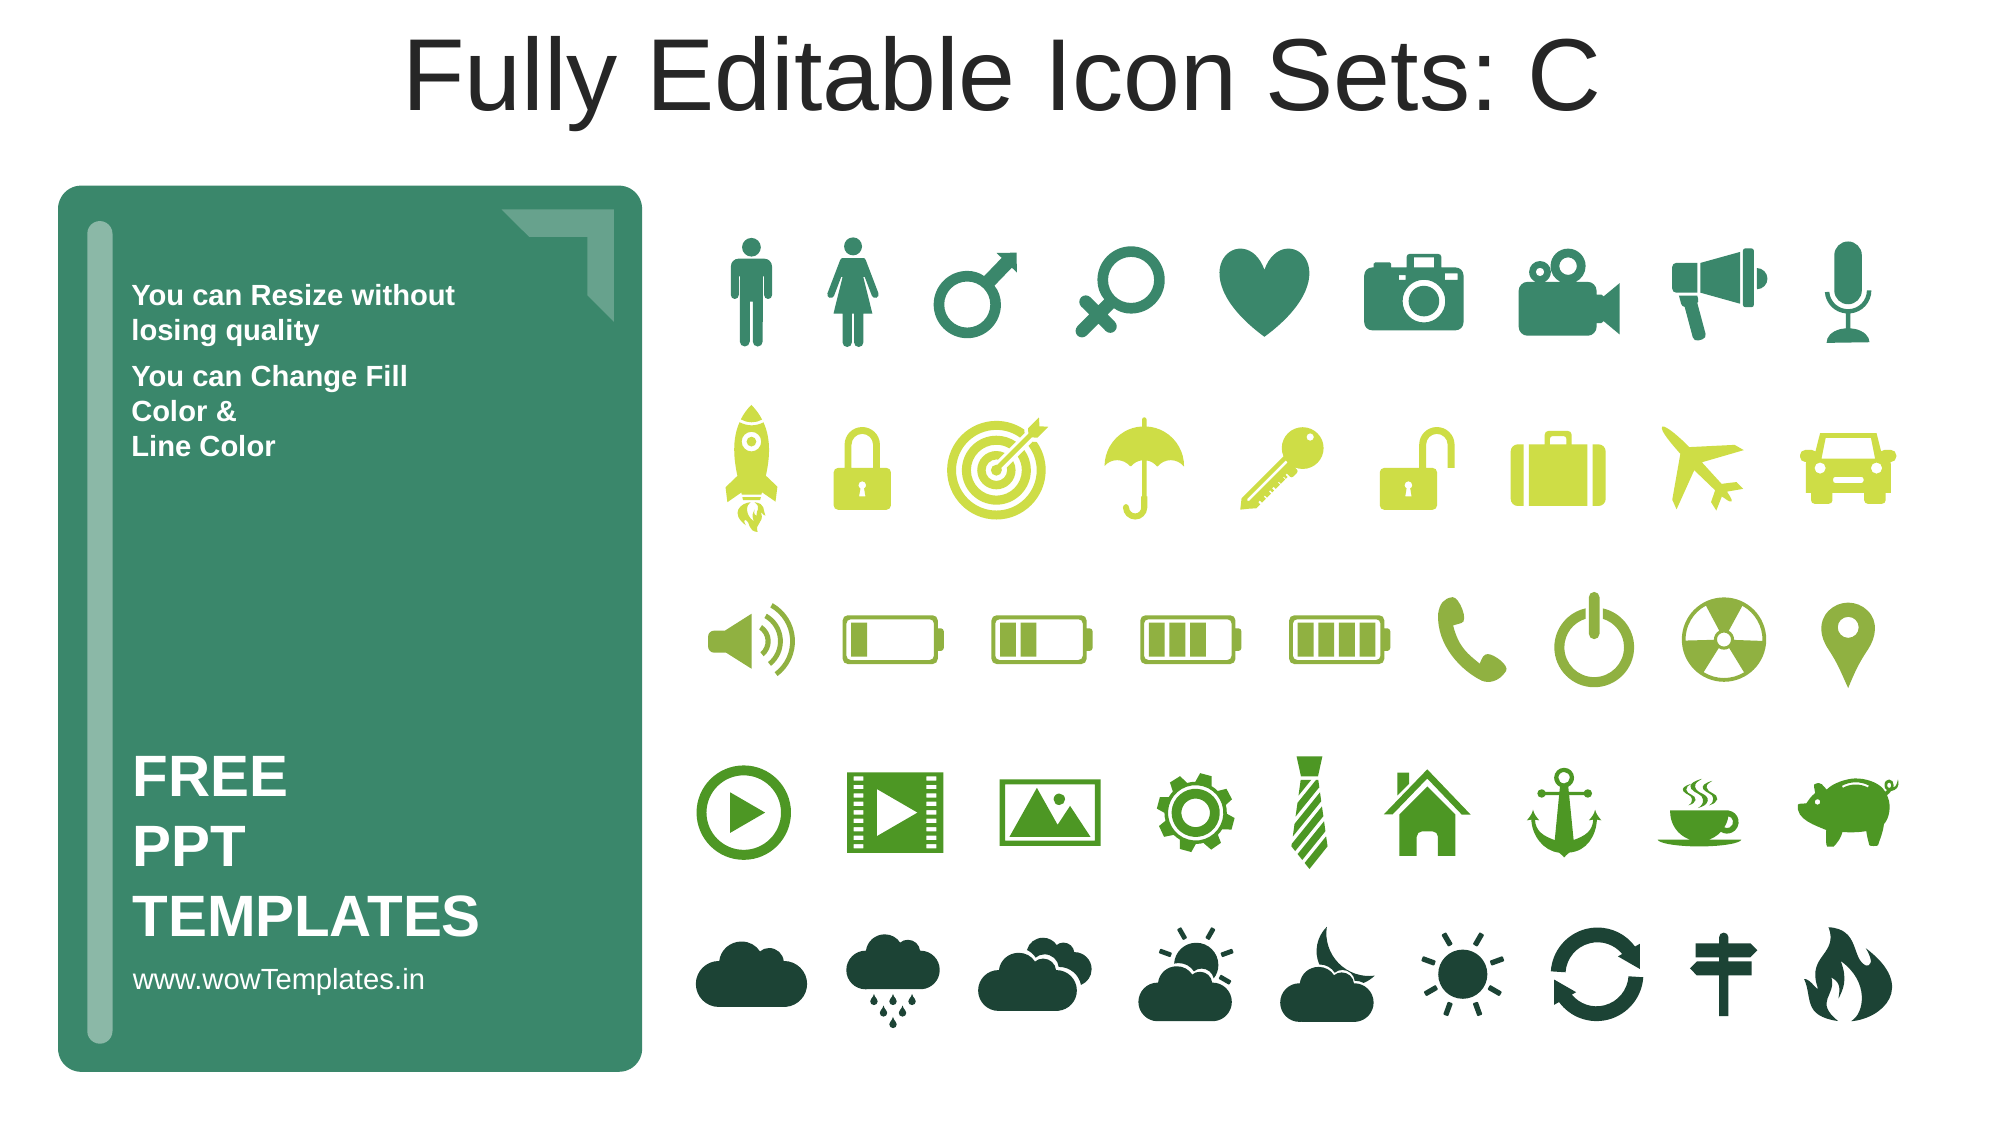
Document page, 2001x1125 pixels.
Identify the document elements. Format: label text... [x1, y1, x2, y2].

text_box [878, 1002, 889, 1018]
text_box [1823, 289, 1873, 344]
text_box [763, 612, 784, 668]
text_box [845, 933, 941, 1007]
text_box [1655, 777, 1744, 848]
text_box [1549, 926, 1641, 974]
text_box [1471, 1000, 1484, 1018]
text_box [846, 771, 944, 854]
text_box [1436, 596, 1508, 683]
text_box [832, 425, 892, 511]
text_box [826, 236, 880, 349]
text_box [888, 1014, 898, 1030]
text_box [1139, 614, 1243, 666]
text_box [1833, 240, 1863, 306]
text_box [841, 614, 945, 666]
text_box [1279, 923, 1378, 1023]
text_box [1420, 955, 1437, 967]
text_box [695, 764, 793, 861]
text_box [694, 940, 809, 1008]
text_box [1524, 766, 1604, 859]
text_box [990, 614, 1094, 666]
text_box [1553, 590, 1636, 689]
text_box [977, 936, 1093, 1012]
text_box [729, 236, 774, 348]
text_box [1218, 247, 1311, 339]
text_box [1437, 948, 1489, 1000]
text_box [1176, 926, 1188, 941]
text_box [1288, 614, 1392, 666]
text_box [1688, 931, 1759, 1018]
text_box [1509, 443, 1525, 508]
text_box [1239, 426, 1325, 511]
text_box [1137, 941, 1233, 1023]
text_box [1363, 252, 1465, 332]
text_box [1660, 425, 1747, 513]
text_box [724, 403, 779, 534]
text_box [1517, 247, 1621, 337]
text_box [768, 601, 796, 678]
text_box [1381, 766, 1474, 857]
text_box [1527, 429, 1589, 508]
text_box [946, 415, 1051, 521]
text_box [1219, 947, 1235, 959]
text_box [1798, 432, 1898, 505]
text_box [757, 623, 772, 658]
text_box [1591, 443, 1607, 508]
text_box [707, 611, 753, 671]
text_box [1486, 984, 1503, 998]
text_box [1680, 596, 1768, 683]
text_box [1820, 601, 1876, 691]
text_box [1422, 984, 1439, 998]
text_box [999, 778, 1102, 847]
text_box [1442, 1000, 1454, 1018]
text_box [1488, 955, 1506, 967]
text_box [1290, 755, 1329, 871]
text_box [1204, 926, 1217, 941]
text_box [1103, 416, 1186, 521]
list Fully Editable Icon Sets: C [53, 20, 1952, 140]
text_box [1440, 931, 1454, 948]
text_box [1155, 771, 1236, 854]
text_box [1796, 777, 1900, 848]
text_box [1472, 931, 1485, 948]
text_box [932, 251, 1019, 340]
text_box [1553, 975, 1645, 1023]
text_box [1802, 926, 1894, 1023]
text_box [1671, 247, 1769, 342]
text_box [1074, 245, 1166, 339]
text_box [1378, 425, 1456, 511]
text_box [897, 1002, 908, 1018]
